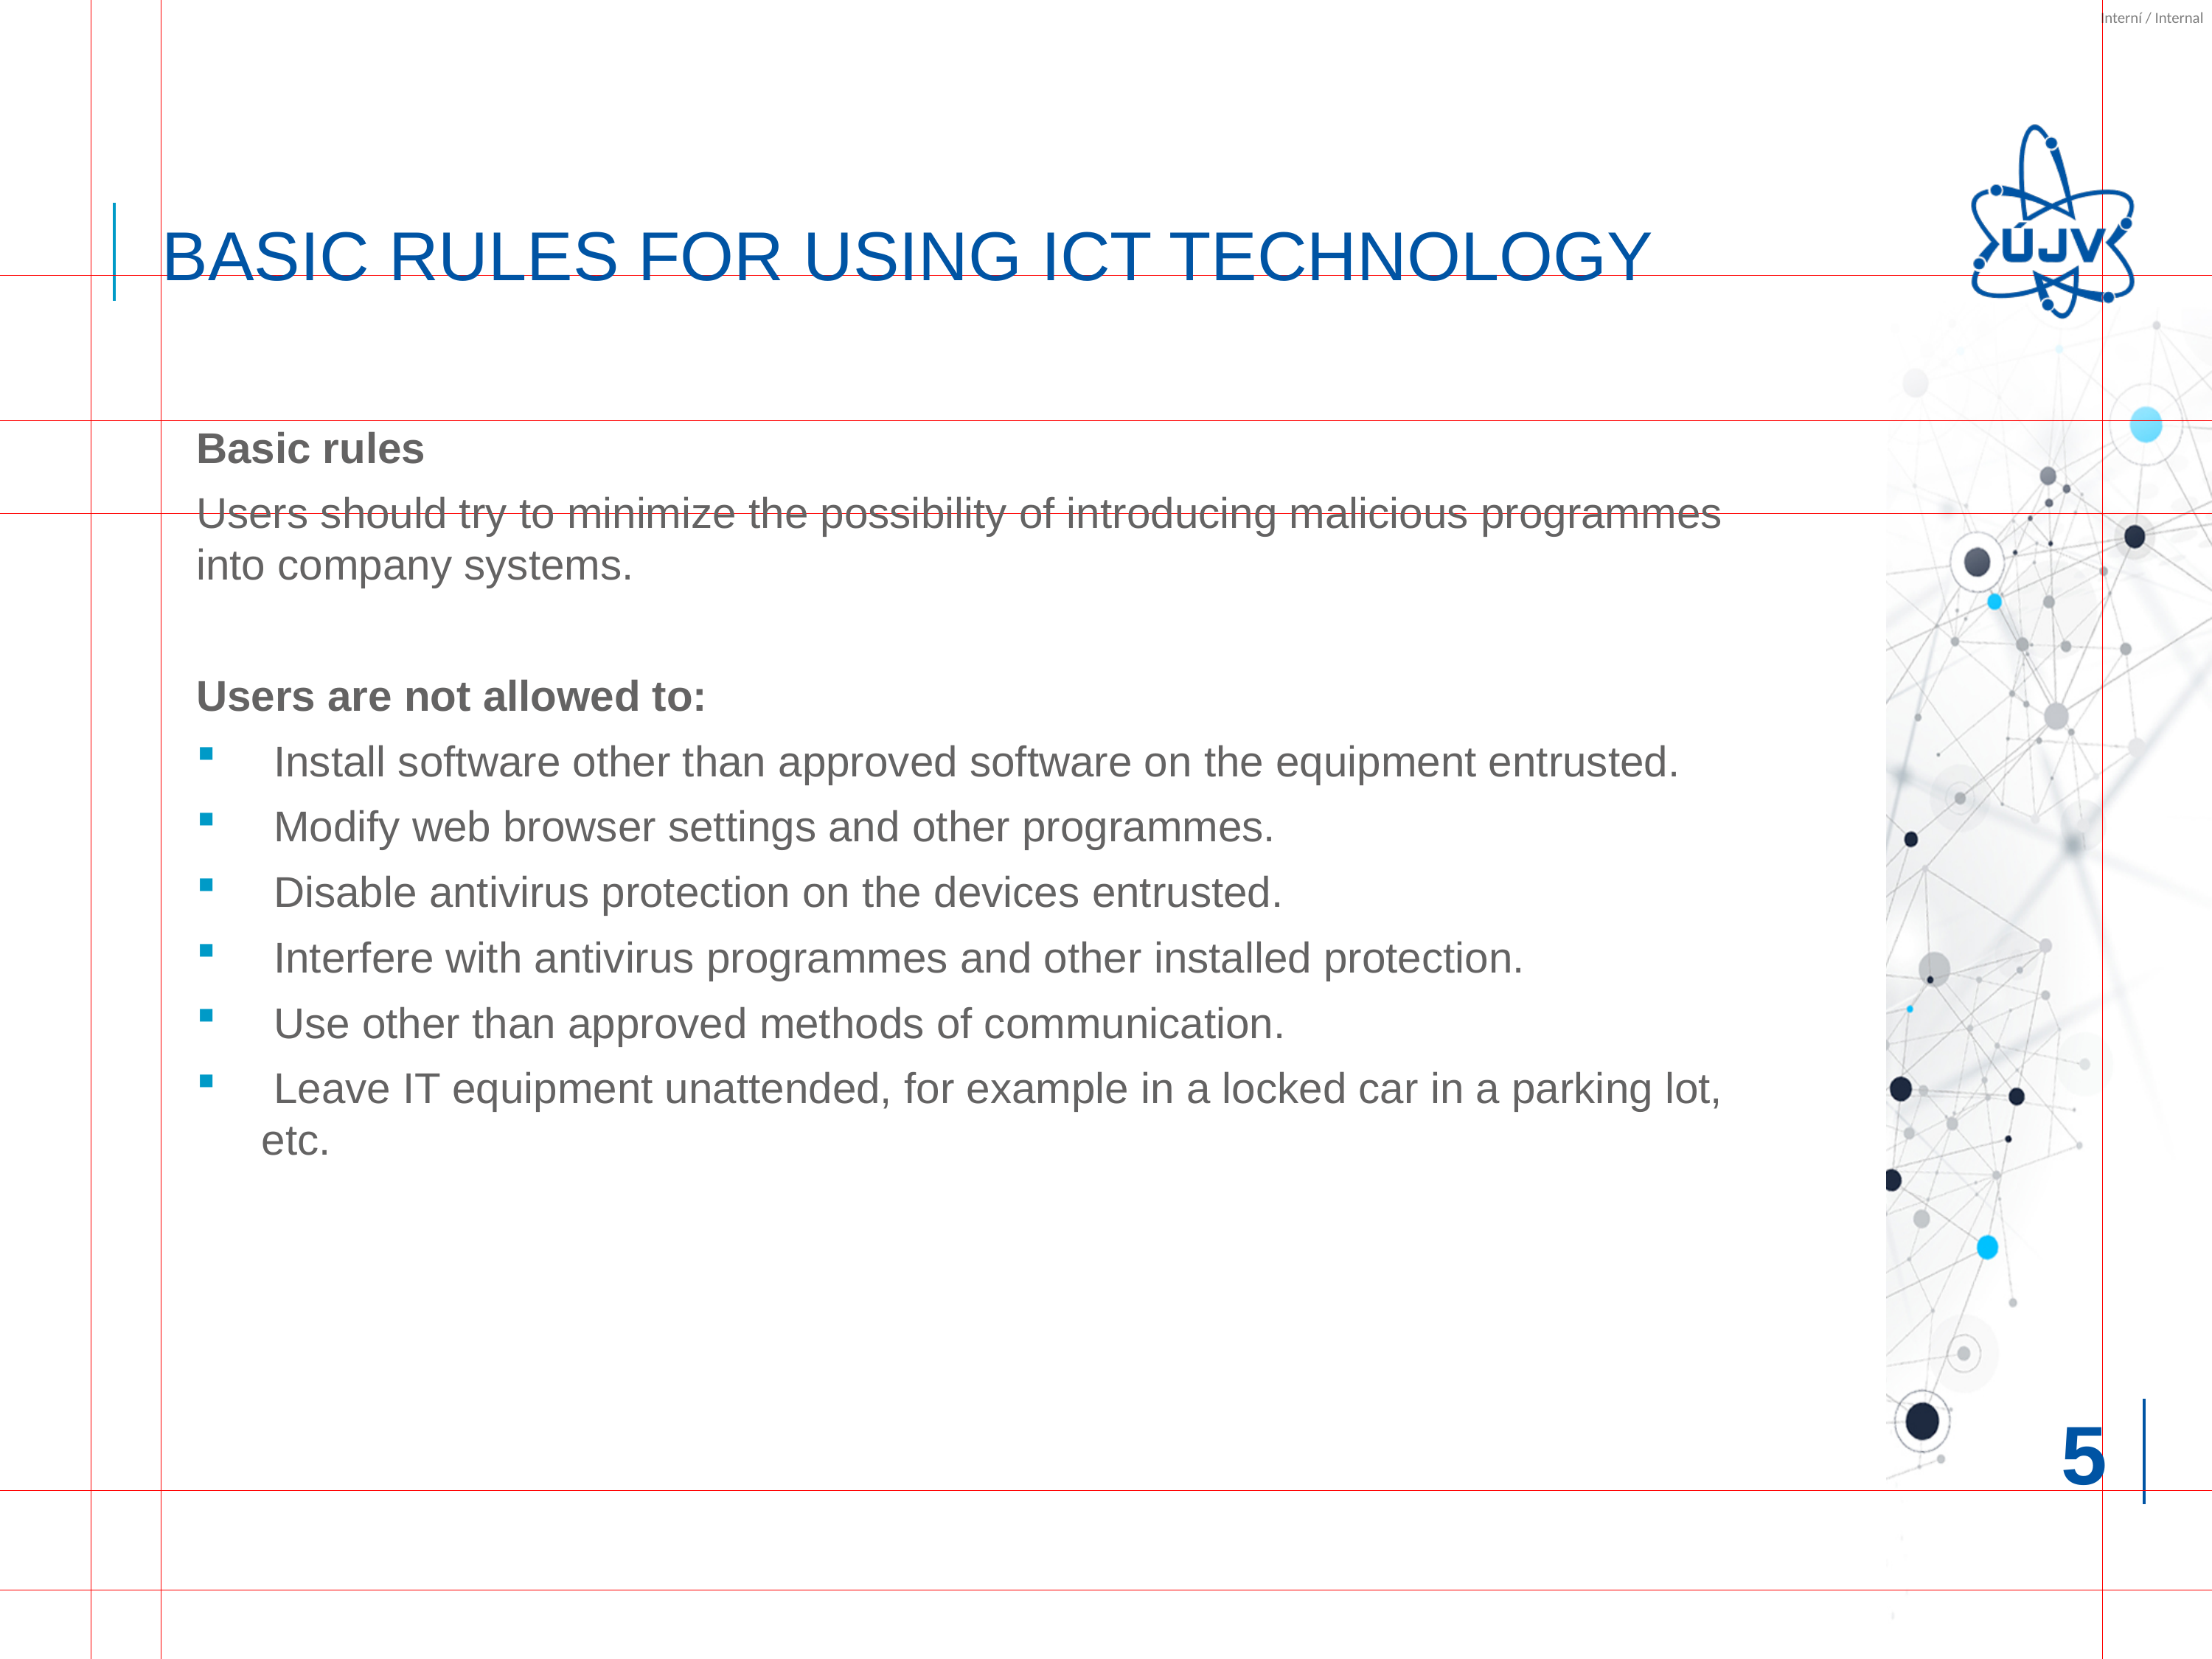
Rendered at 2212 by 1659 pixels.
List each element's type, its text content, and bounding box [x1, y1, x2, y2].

picture [1886, 421, 2102, 513]
title Basic Rules for Using ICT Technology [161, 124, 1759, 381]
picture [1886, 84, 2212, 420]
picture [2103, 421, 2212, 513]
picture [1886, 1590, 2102, 1659]
picture [2103, 514, 2212, 1490]
list Basic rules Users should try to minimize the possibility of introducing malicious programmes into company systems. Users are not allowed to: Install software other than approved software on the equipment entrusted. Modify web browser settings and other programmes. Disable antivirus protection on the devices entrusted. Interfere with antivirus programmes and other installed protection. Use other than approved methods of communication. Leave IT equipment unattended, for example in a locked car in a parking lot, etc. [196, 420, 1794, 1535]
picture [2103, 1491, 2212, 1590]
picture [1886, 1491, 2102, 1590]
picture [1886, 514, 2102, 1490]
picture [2103, 1590, 2212, 1659]
slide_number 5 [1937, 1399, 2107, 1505]
